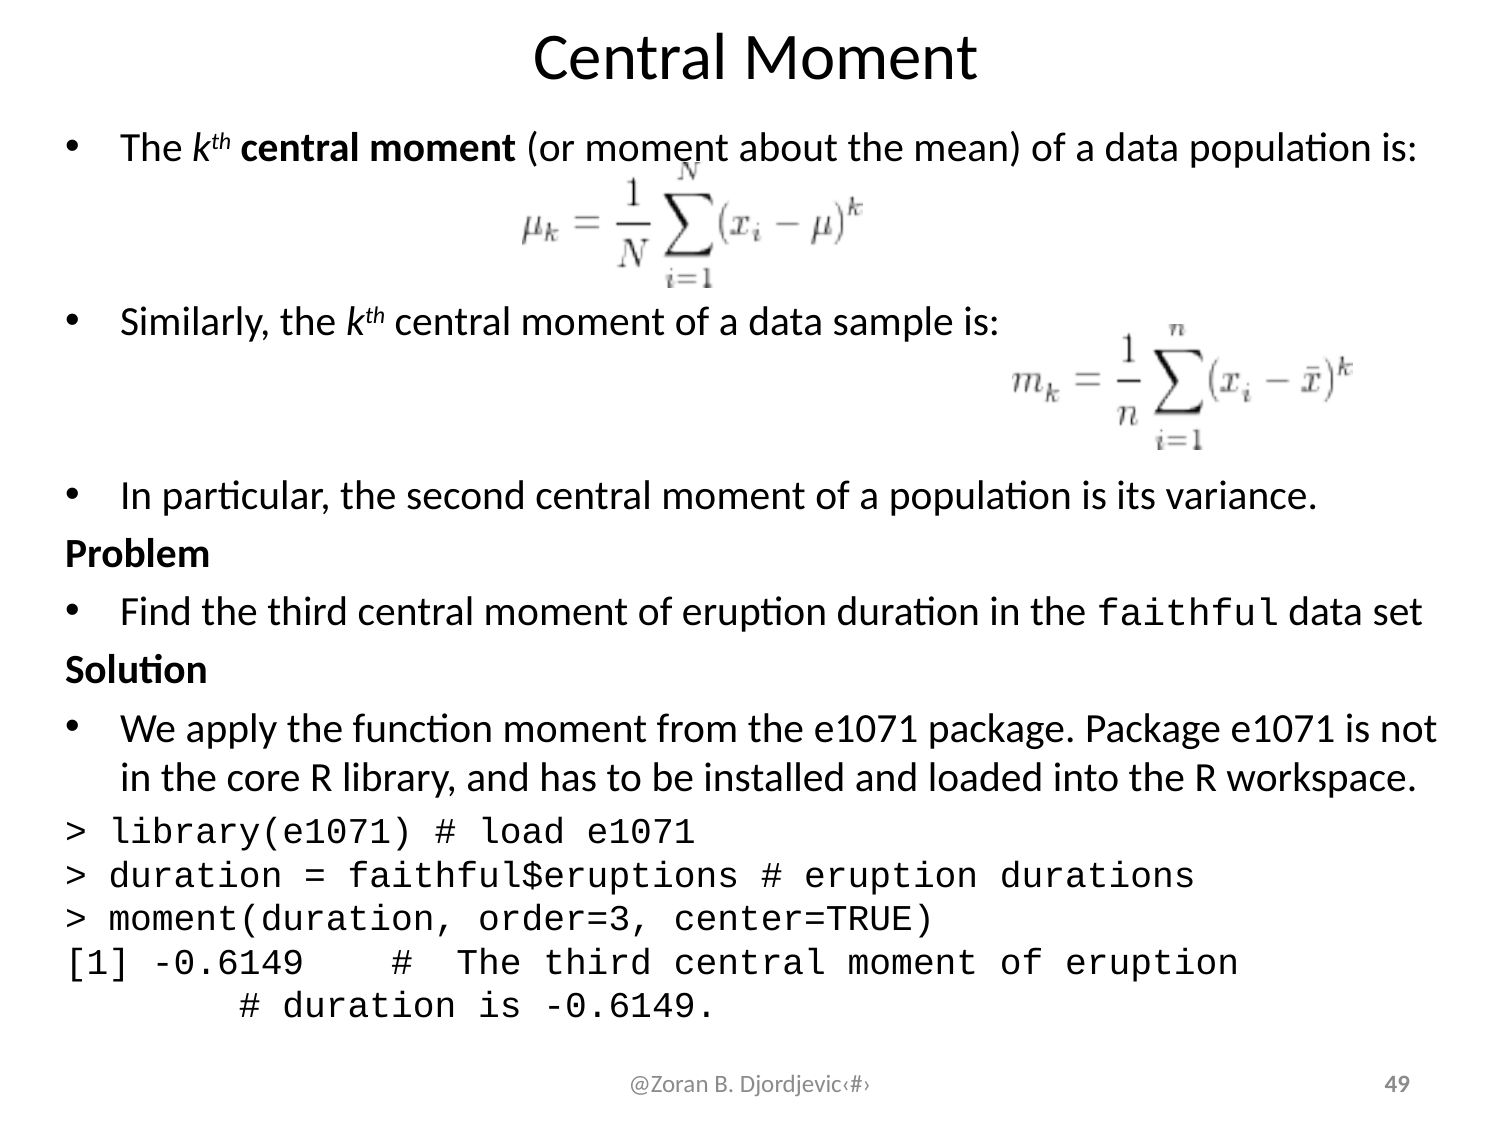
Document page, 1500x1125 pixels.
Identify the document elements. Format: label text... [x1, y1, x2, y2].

picture [1012, 324, 1354, 451]
list The kth central moment (or moment about the mean) of a data population is: Similarly, the kth central moment of a data sample is: In particular, the second central moment of a population is its variance. Problem Find the third central moment of eruption duration in the faithful data set Solution We apply the function moment from the e1071 package. Package e1071 is not in the core R library, and has to be installed and loaded into the R workspace. > library(e1071) # load e1071 > duration = faithful$eruptions # eruption durations > moment(duration, order=3, center=TRUE) [1] -0.6149 # The third central moment of eruption # duration is -0.6149. [50, 112, 1463, 1050]
picture [521, 162, 863, 288]
slide_number 49 [1074, 1062, 1425, 1103]
footer @Zoran B. Djordjevic‹#› [512, 1062, 988, 1103]
title Central Moment [50, 2, 1463, 103]
